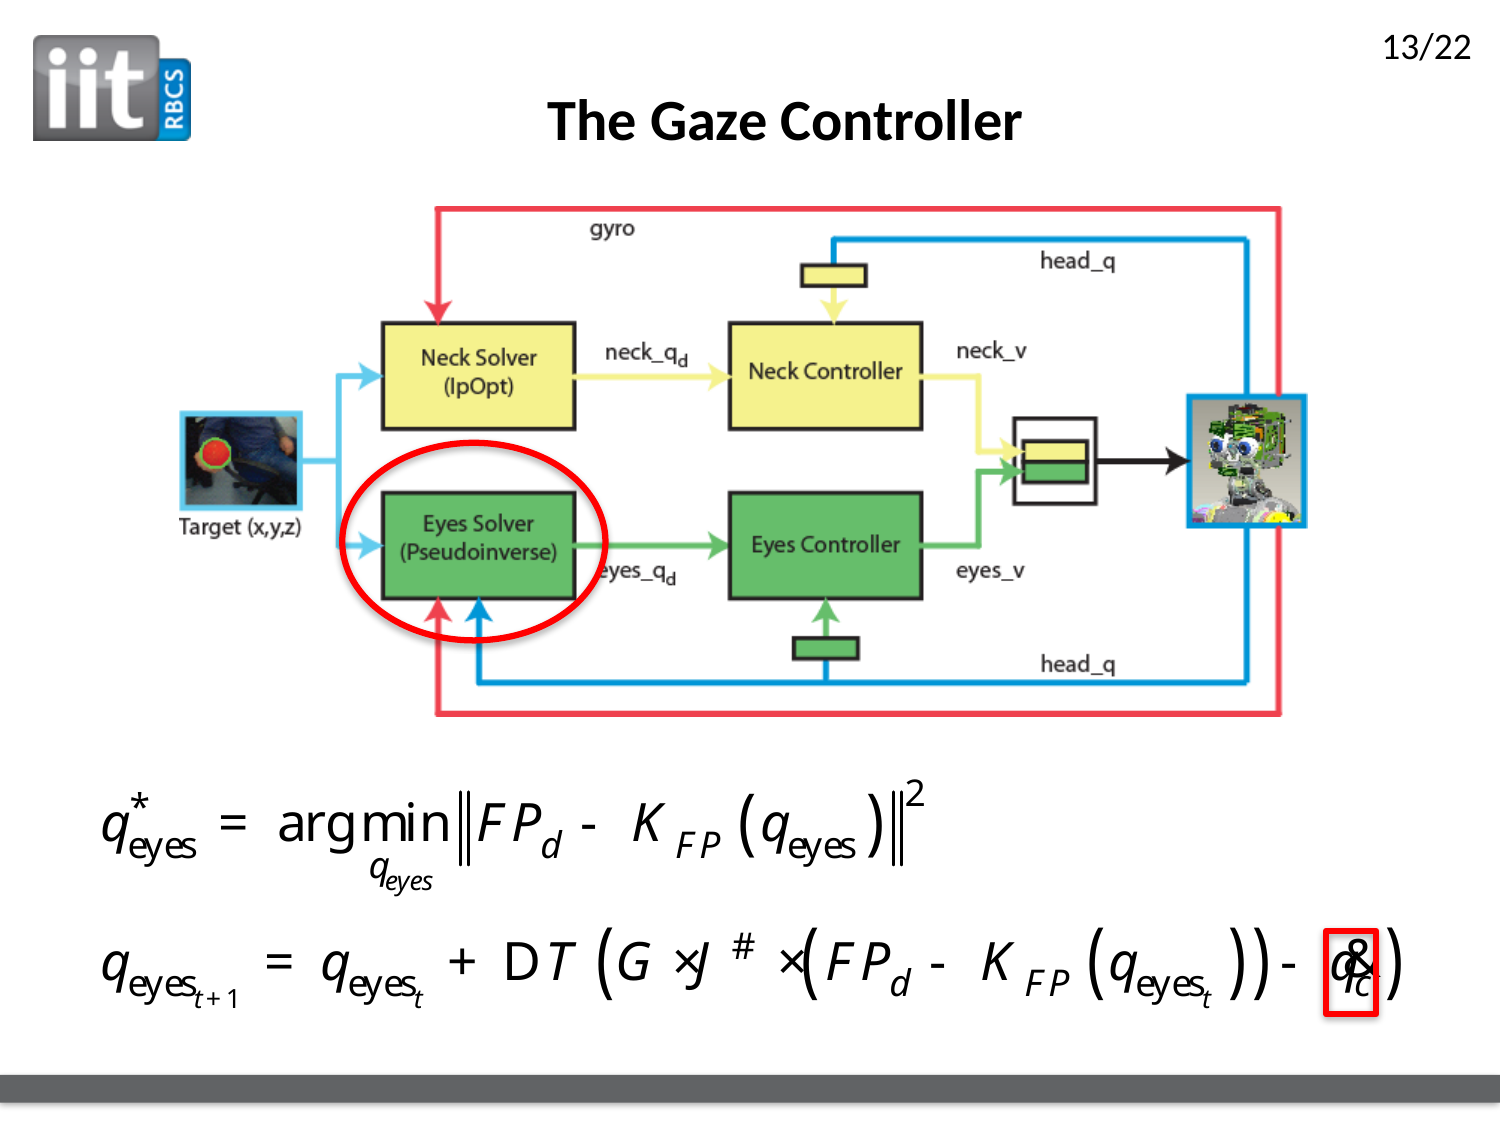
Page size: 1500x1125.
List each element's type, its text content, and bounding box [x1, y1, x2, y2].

picture [179, 206, 1308, 717]
slide_number 13/22 [1366, 14, 1500, 69]
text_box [97, 763, 1411, 1020]
picture [33, 35, 191, 141]
text_box The Gaze Controller [253, 75, 1317, 160]
